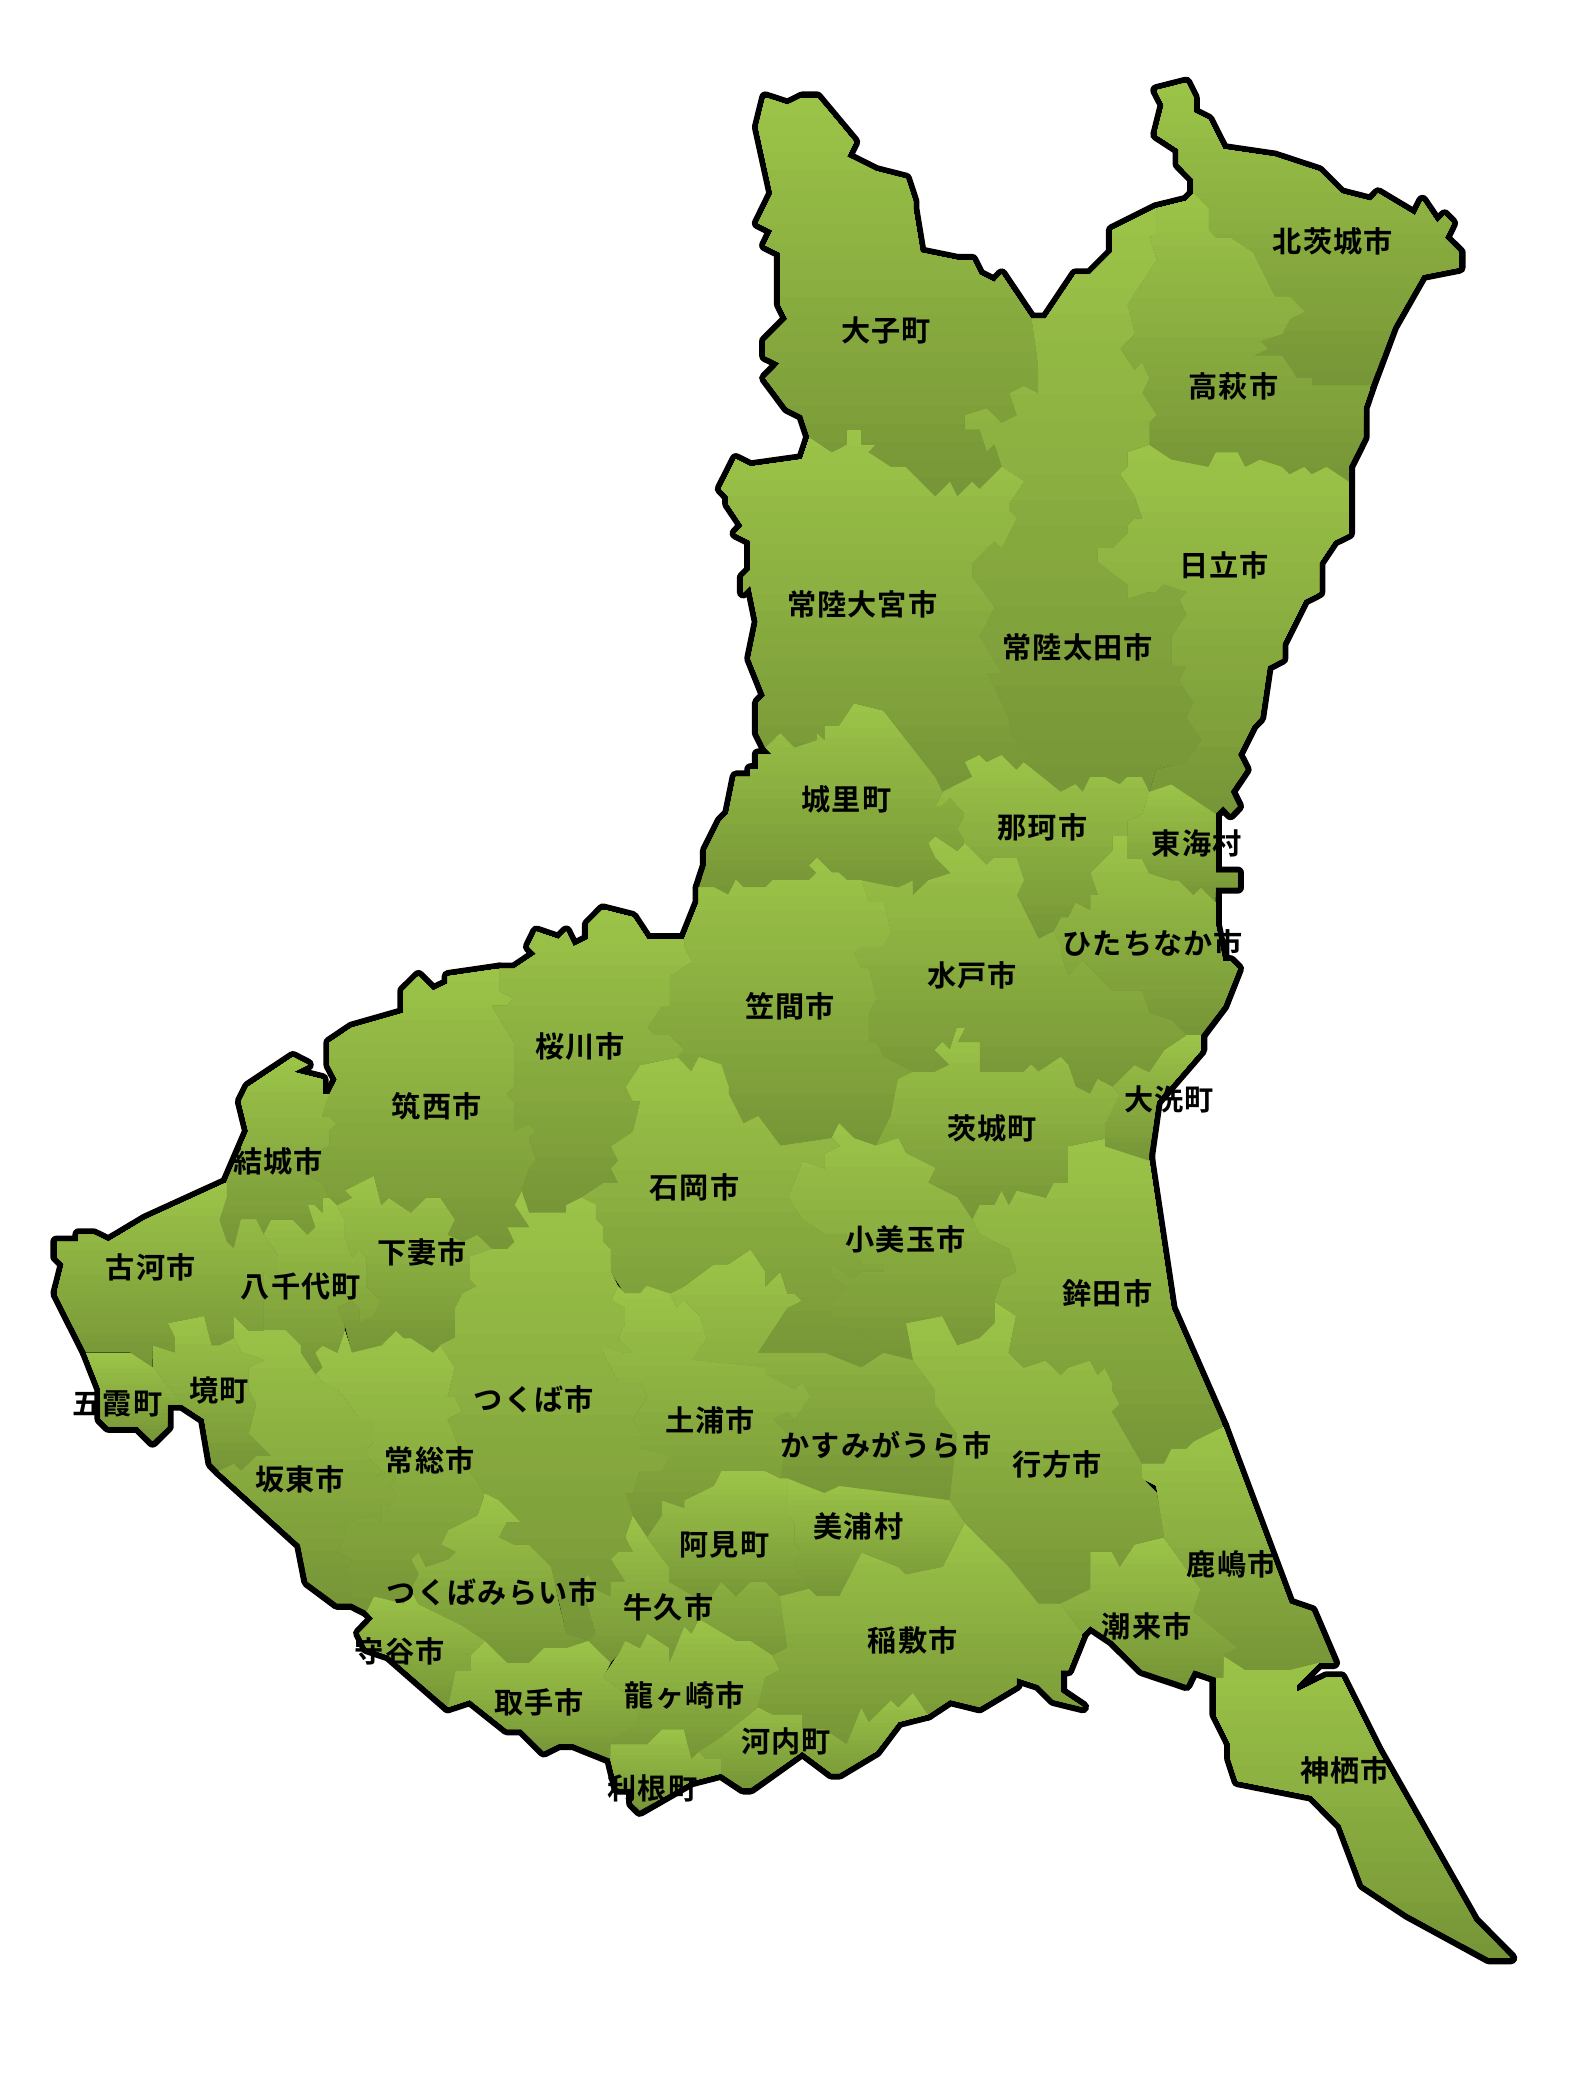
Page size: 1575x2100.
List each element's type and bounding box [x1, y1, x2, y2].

text_box [56, 215, 1410, 1814]
text_box [56, 82, 1512, 1959]
